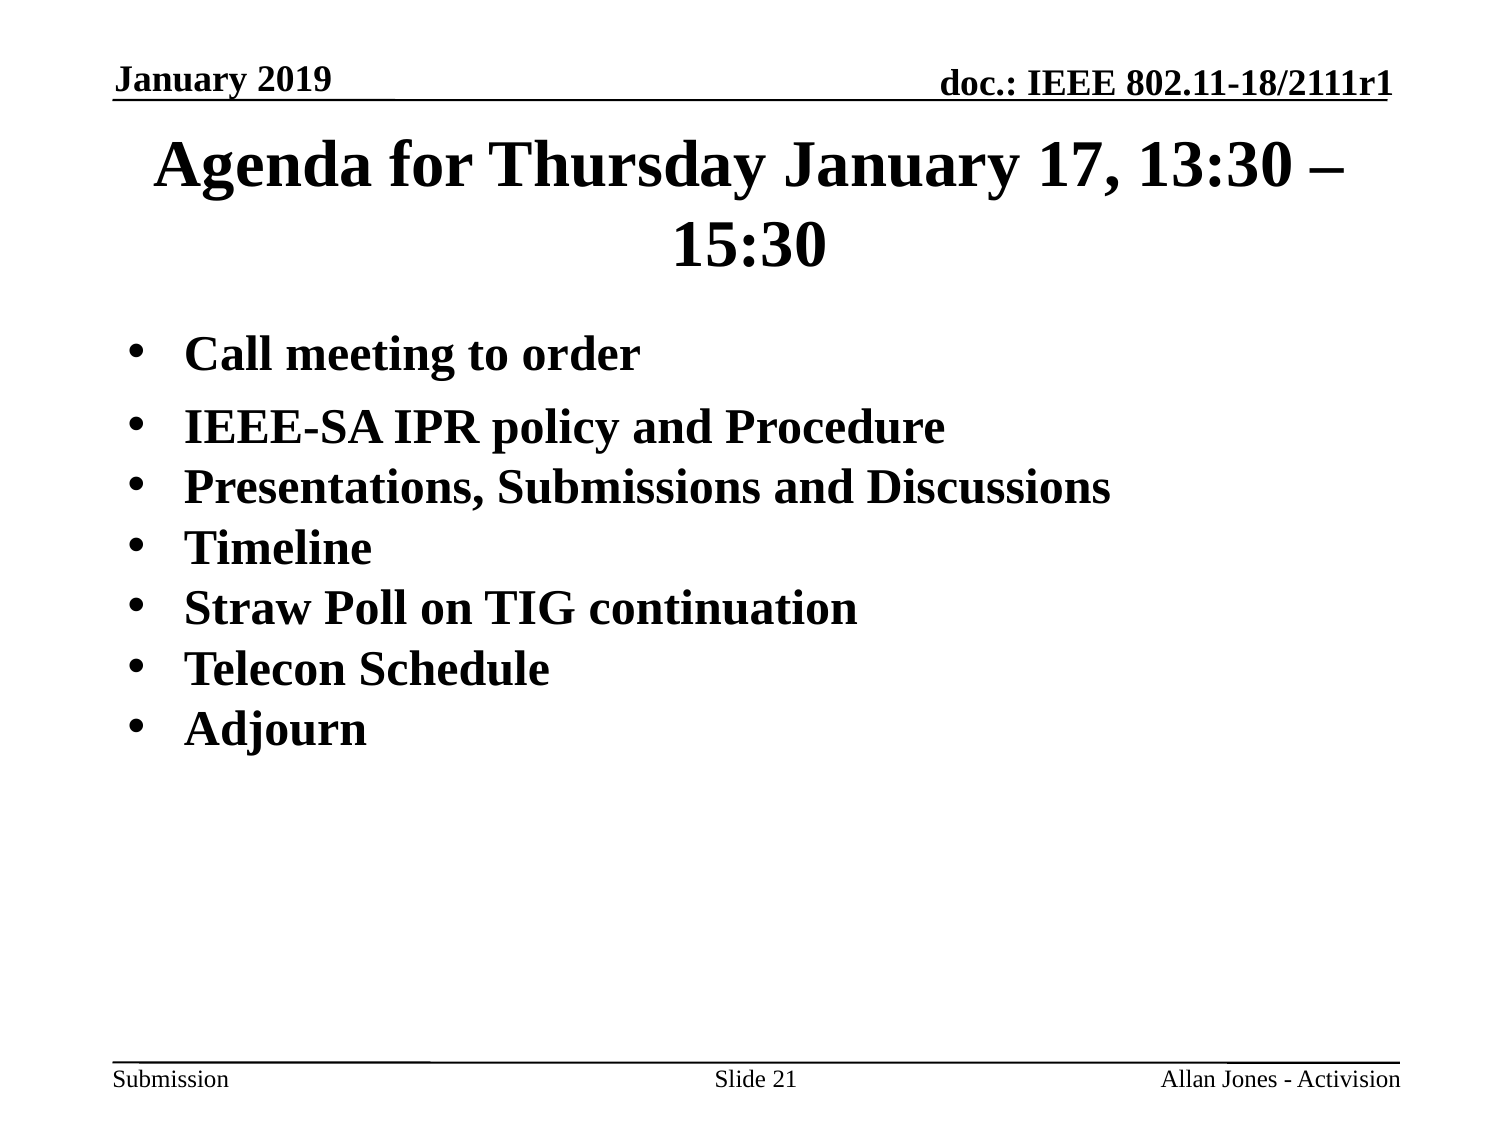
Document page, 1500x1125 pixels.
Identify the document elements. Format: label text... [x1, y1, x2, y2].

list Call meeting to order IEEE-SA IPR policy and Procedure Presentations, Submissions and Discussions Timeline Straw Poll on TIG continuation Telecon Schedule Adjourn [112, 324, 1388, 1000]
slide_number Slide 21 [712, 1061, 800, 1123]
title Agenda for Thursday January 17, 13:30 – 15:30 [112, 112, 1388, 288]
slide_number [114, 54, 493, 100]
footer Allan Jones - Activision [902, 1061, 1402, 1093]
